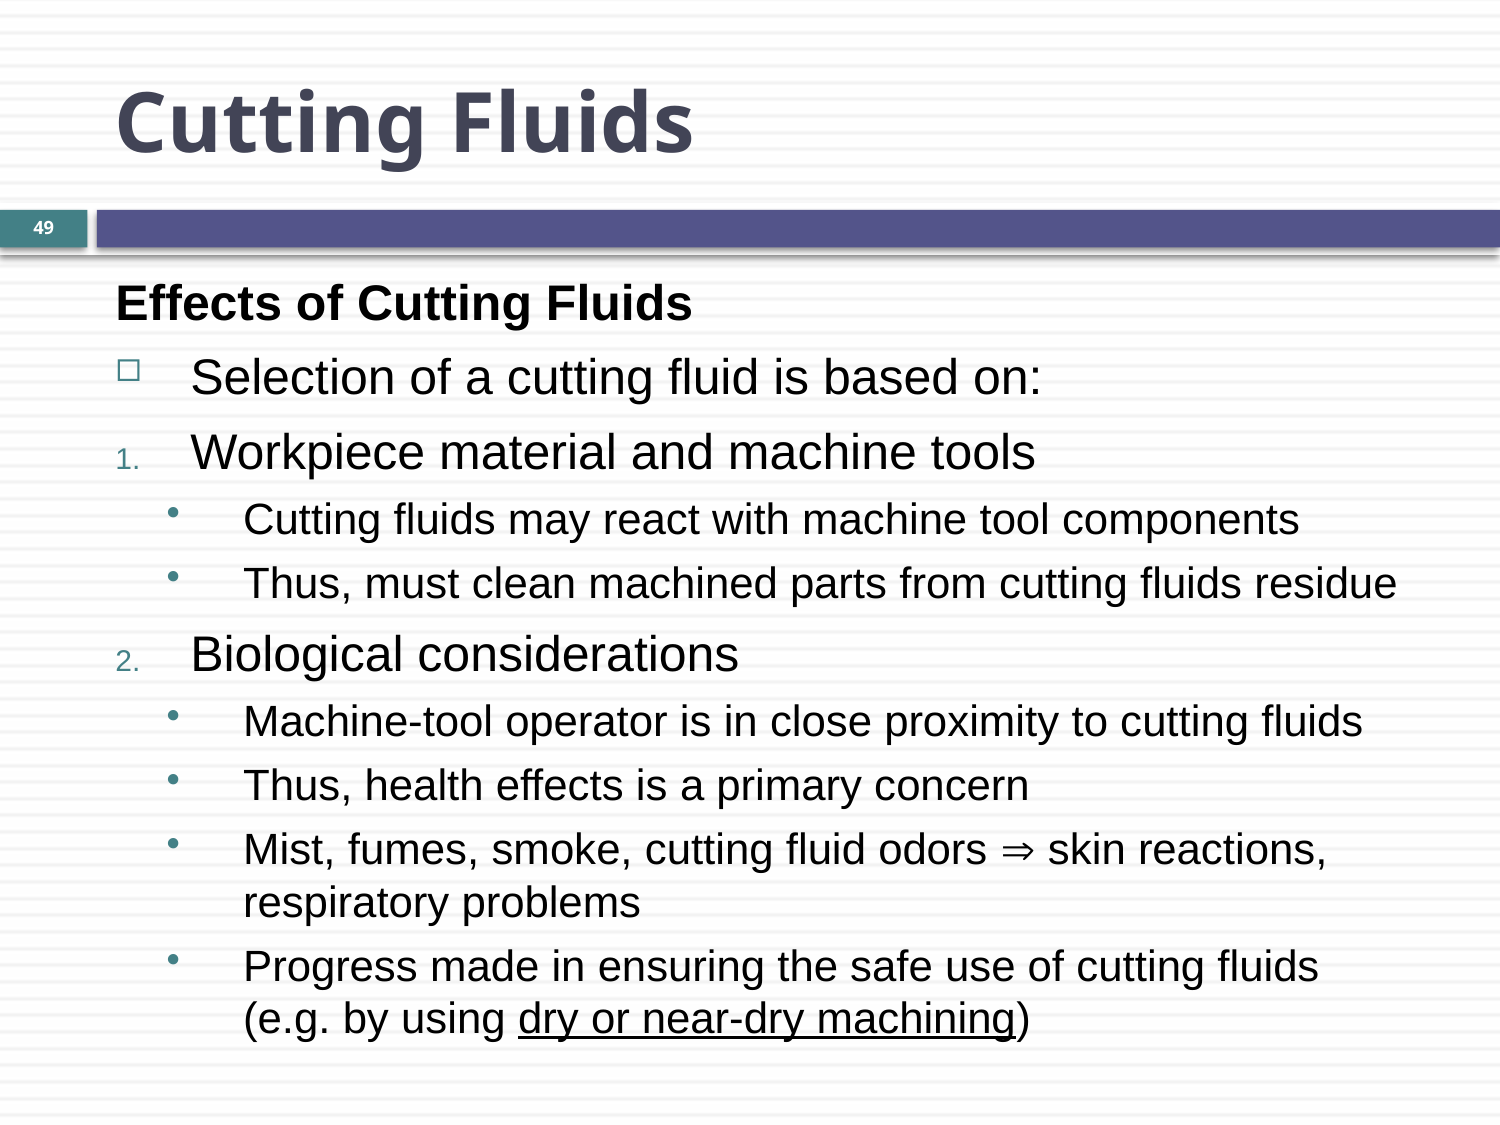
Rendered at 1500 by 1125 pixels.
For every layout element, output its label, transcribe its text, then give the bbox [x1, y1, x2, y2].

slide_number 49 [0, 208, 88, 249]
title Cutting Fluids [99, 37, 1438, 200]
list Effects of Cutting Fluids Selection of a cutting fluid is based on: Workpiece material and machine tools Cutting fluids may react with machine tool components Thus, must clean machined parts from cutting fluids residue Biological considerations Machine-tool operator is in close proximity to cutting fluids Thus, health effects is a primary concern Mist, fumes, smoke, cutting fluid odors  skin reactions, respiratory problems Progress made in ensuring the safe use of cutting fluids (e.g. by using dry or near-dry machining) [100, 262, 1500, 1125]
